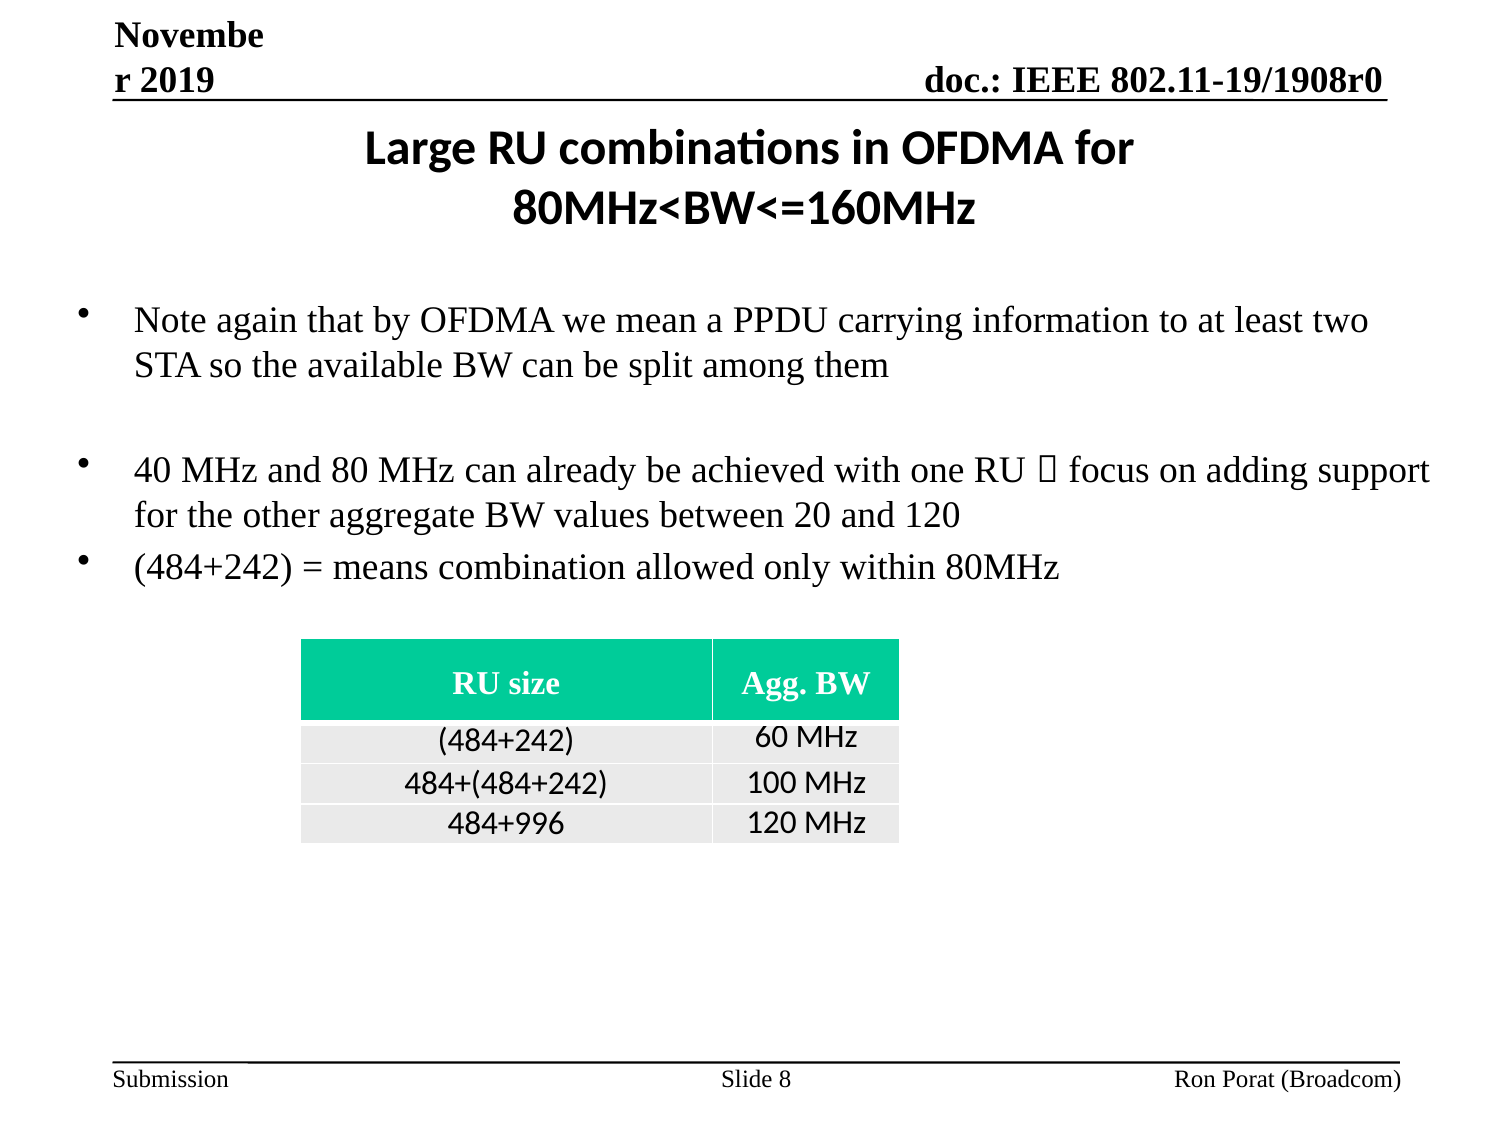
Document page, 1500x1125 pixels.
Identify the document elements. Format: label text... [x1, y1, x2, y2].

table_cell 100 MHz [713, 764, 899, 803]
table_cell (484+242) [301, 726, 712, 763]
table_header RU size [301, 639, 712, 720]
table_cell 484+996 [301, 805, 712, 843]
table_cell 60 MHz [713, 726, 899, 763]
table_header Agg. BW [713, 639, 899, 720]
list Note again that by OFDMA we mean a PPDU carrying information to at least two STA so the available BW can be split among them 40 MHz and 80 MHz can already be achieved with one RU  focus on adding support for the other aggregate BW values between 20 and 120 (484+242) = means combination allowed only within 80MHz [62, 287, 1451, 1026]
footer Ron Porat (Broadcom) [1135, 1061, 1402, 1093]
slide_number Slide 8 [712, 1061, 800, 1093]
table_cell 484+(484+242) [301, 764, 712, 803]
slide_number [114, 54, 270, 101]
table_cell 120 MHz [713, 805, 899, 843]
title Large RU combinations in OFDMA for 80MHz<BW<=160MHz [112, 112, 1388, 238]
